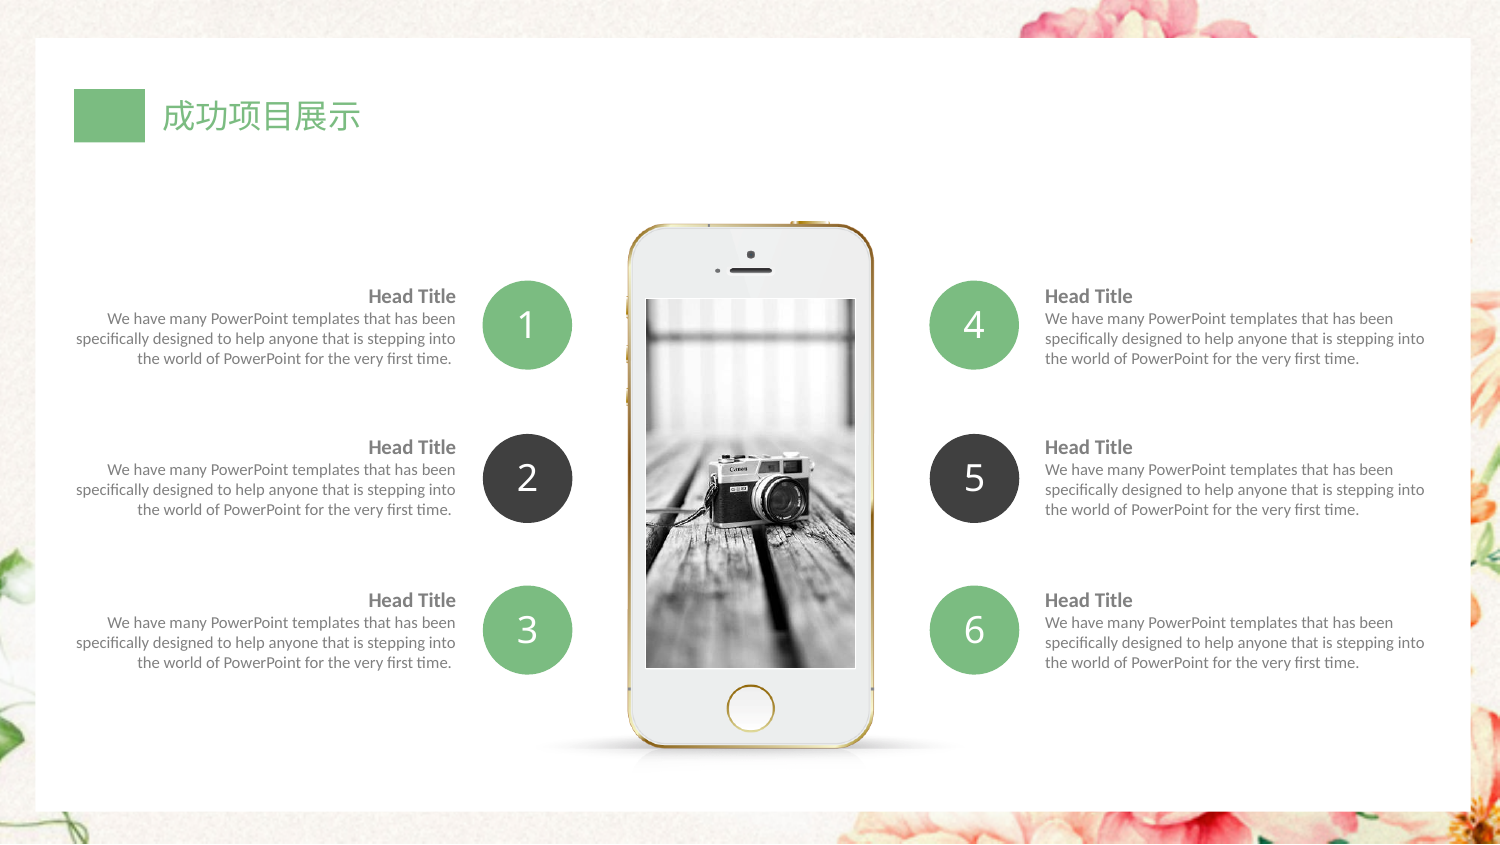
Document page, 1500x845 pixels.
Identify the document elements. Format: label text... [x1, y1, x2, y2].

text_box Head Title We have many PowerPoint templates that has been specifically designed to help anyone that is stepping into the world of PowerPoint for the very first time. [1073, 282, 1447, 368]
text_box Head Title We have many PowerPoint templates that has been specifically designed to help anyone that is stepping into the world of PowerPoint for the very first time. [1073, 586, 1447, 672]
text_box Head Title We have many PowerPoint templates that has been specifically designed to help anyone that is stepping into the world of PowerPoint for the very first time. [54, 586, 425, 672]
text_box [430, 221, 1069, 782]
text_box Head Title We have many PowerPoint templates that has been specifically designed to help anyone that is stepping into the world of PowerPoint for the very first time. [54, 433, 425, 519]
text_box Head Title We have many PowerPoint templates that has been specifically designed to help anyone that is stepping into the world of PowerPoint for the very first time. [54, 282, 425, 368]
text_box Head Title We have many PowerPoint templates that has been specifically designed to help anyone that is stepping into the world of PowerPoint for the very first time. [1073, 433, 1447, 519]
picture [0, 0, 1500, 844]
